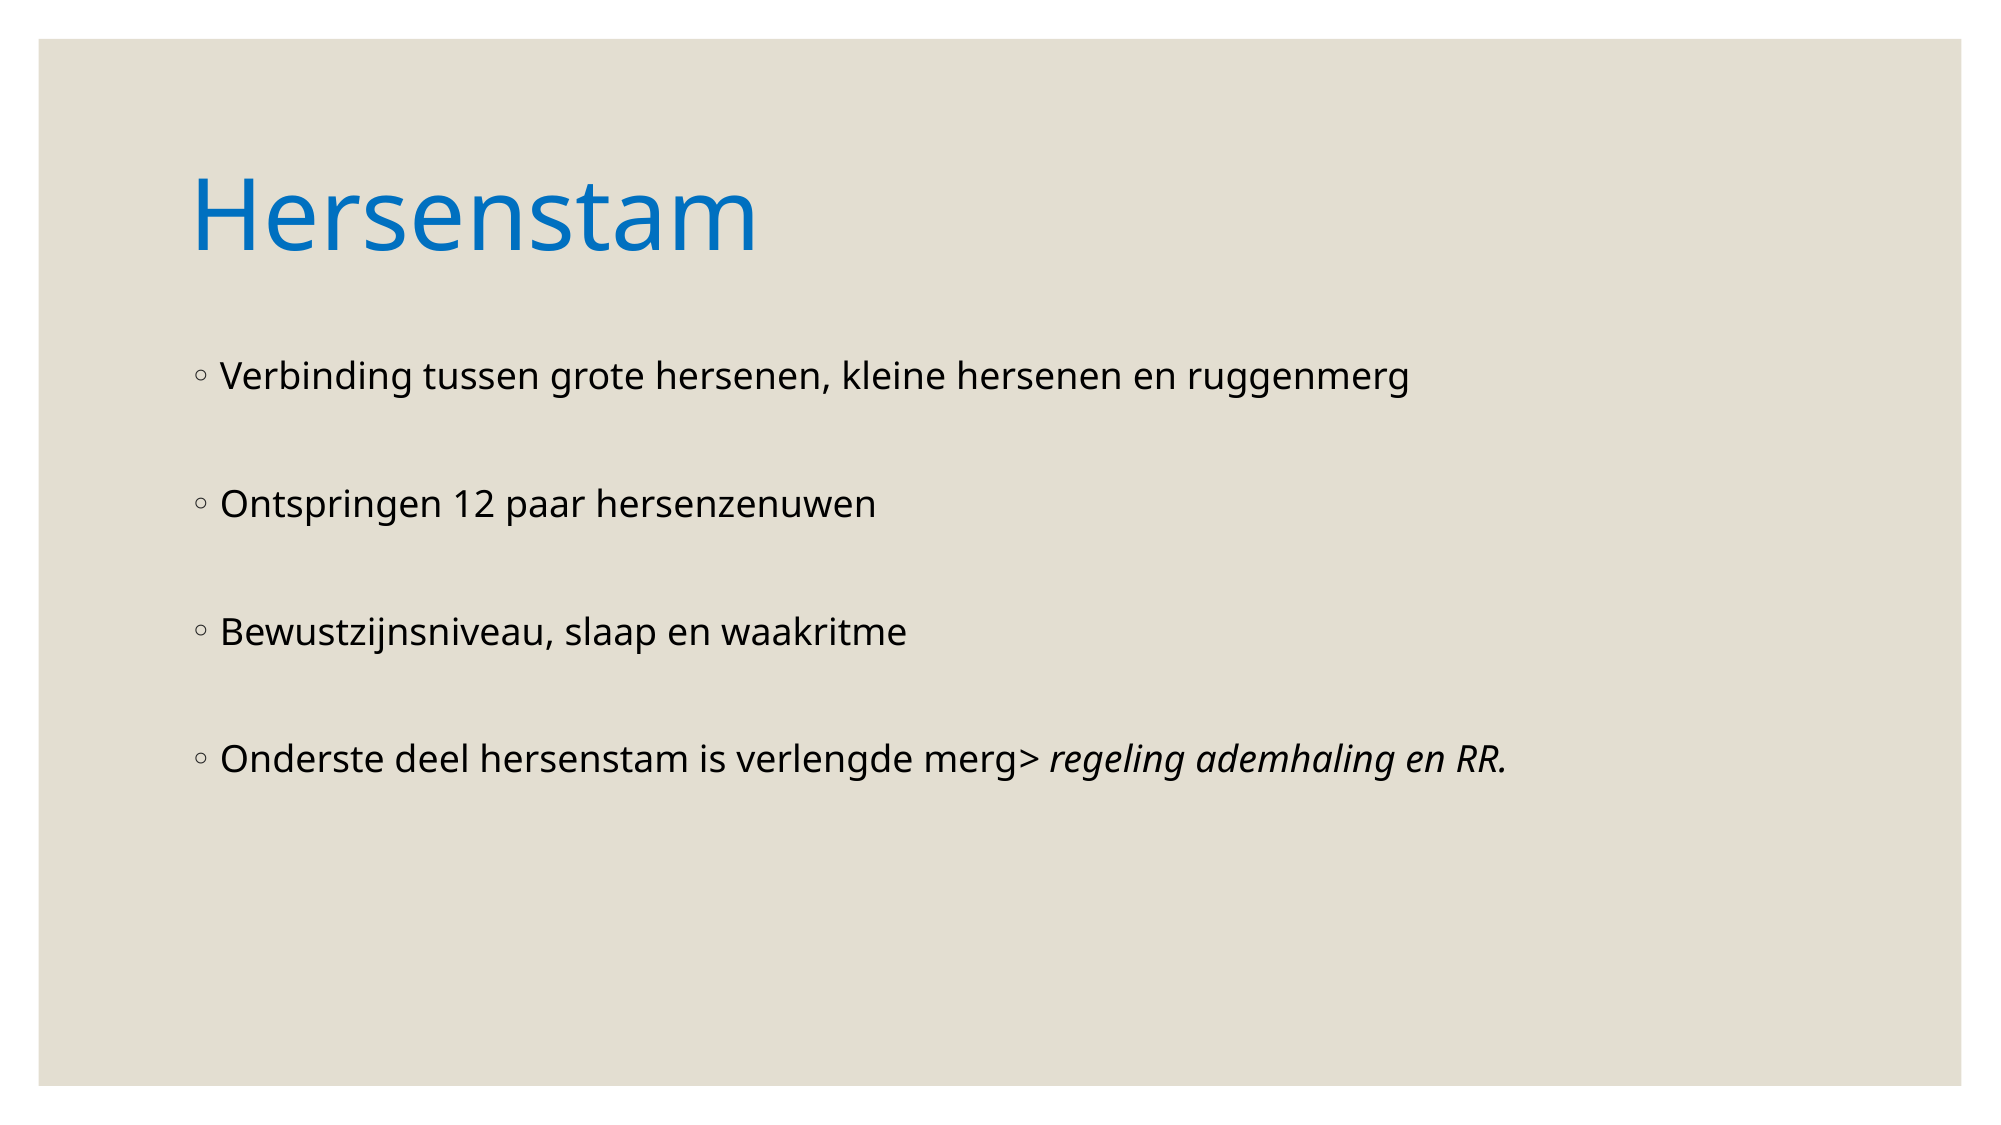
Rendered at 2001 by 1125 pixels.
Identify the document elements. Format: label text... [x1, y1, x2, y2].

list Verbinding tussen grote hersenen, kleine hersenen en ruggenmerg Ontspringen 12 paar hersenzenuwen Bewustzijnsniveau, slaap en waakritme Onderste deel hersenstam is verlengde merg> regeling ademhaling en RR. [174, 345, 1825, 990]
title Hersenstam [174, 105, 1825, 331]
